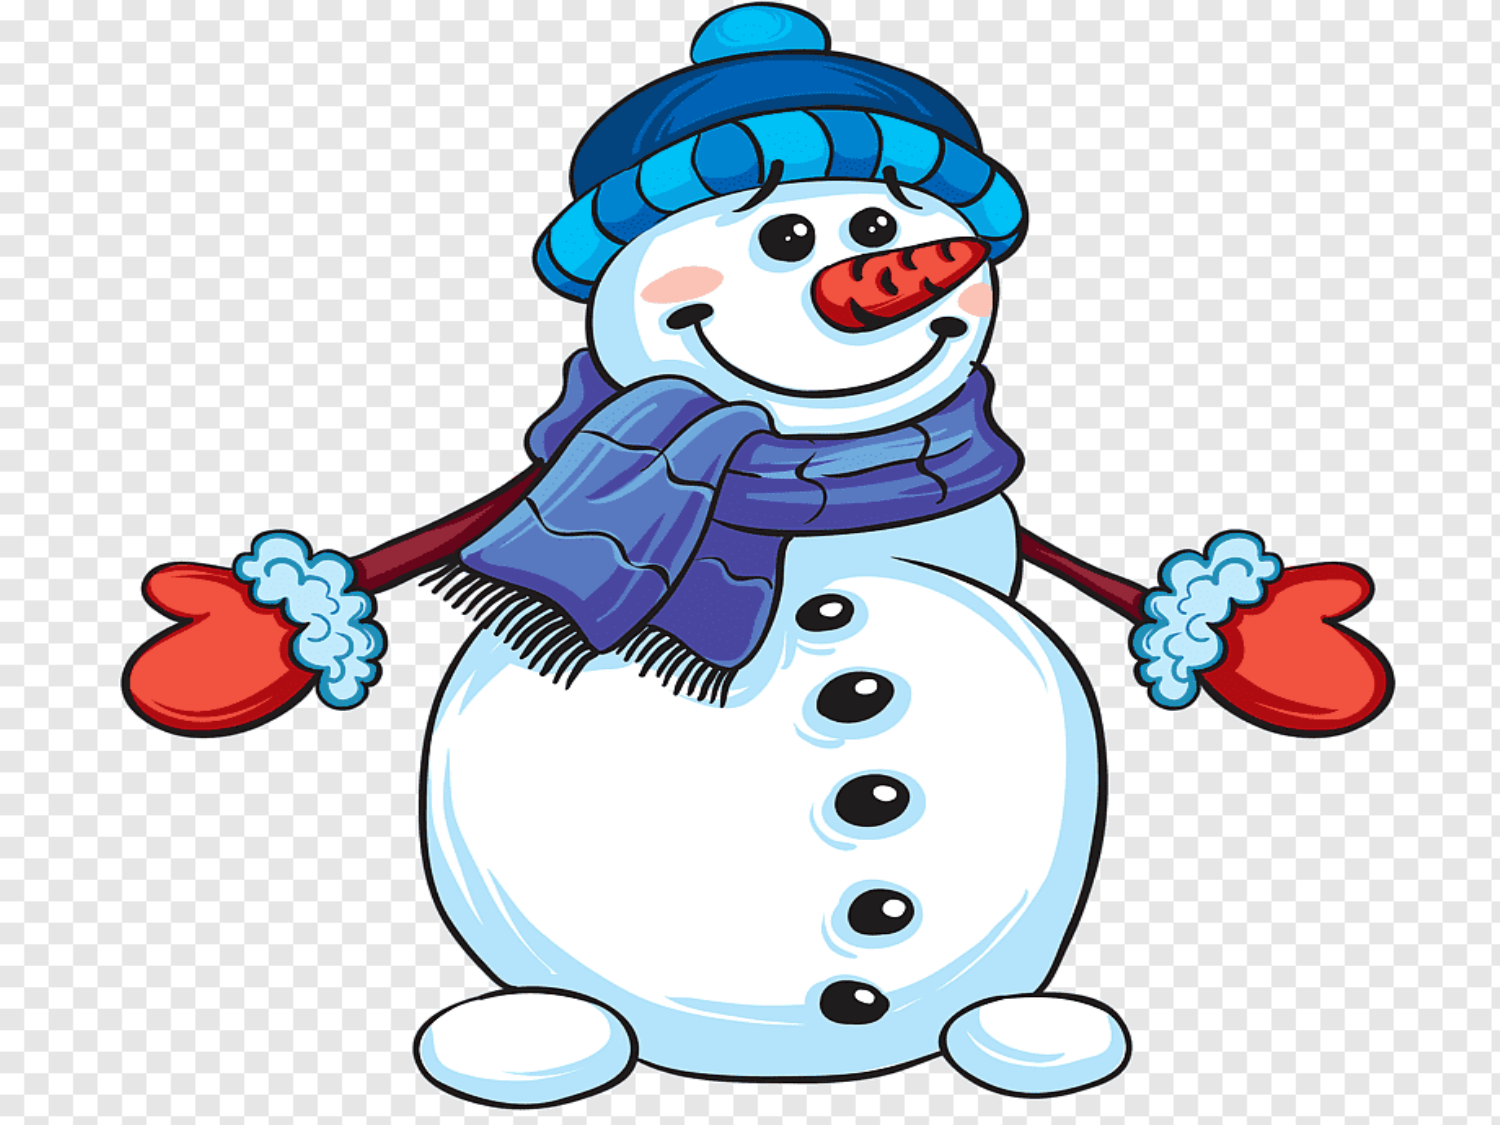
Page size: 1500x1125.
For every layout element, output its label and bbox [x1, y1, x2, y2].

list [0, 0, 1500, 1125]
